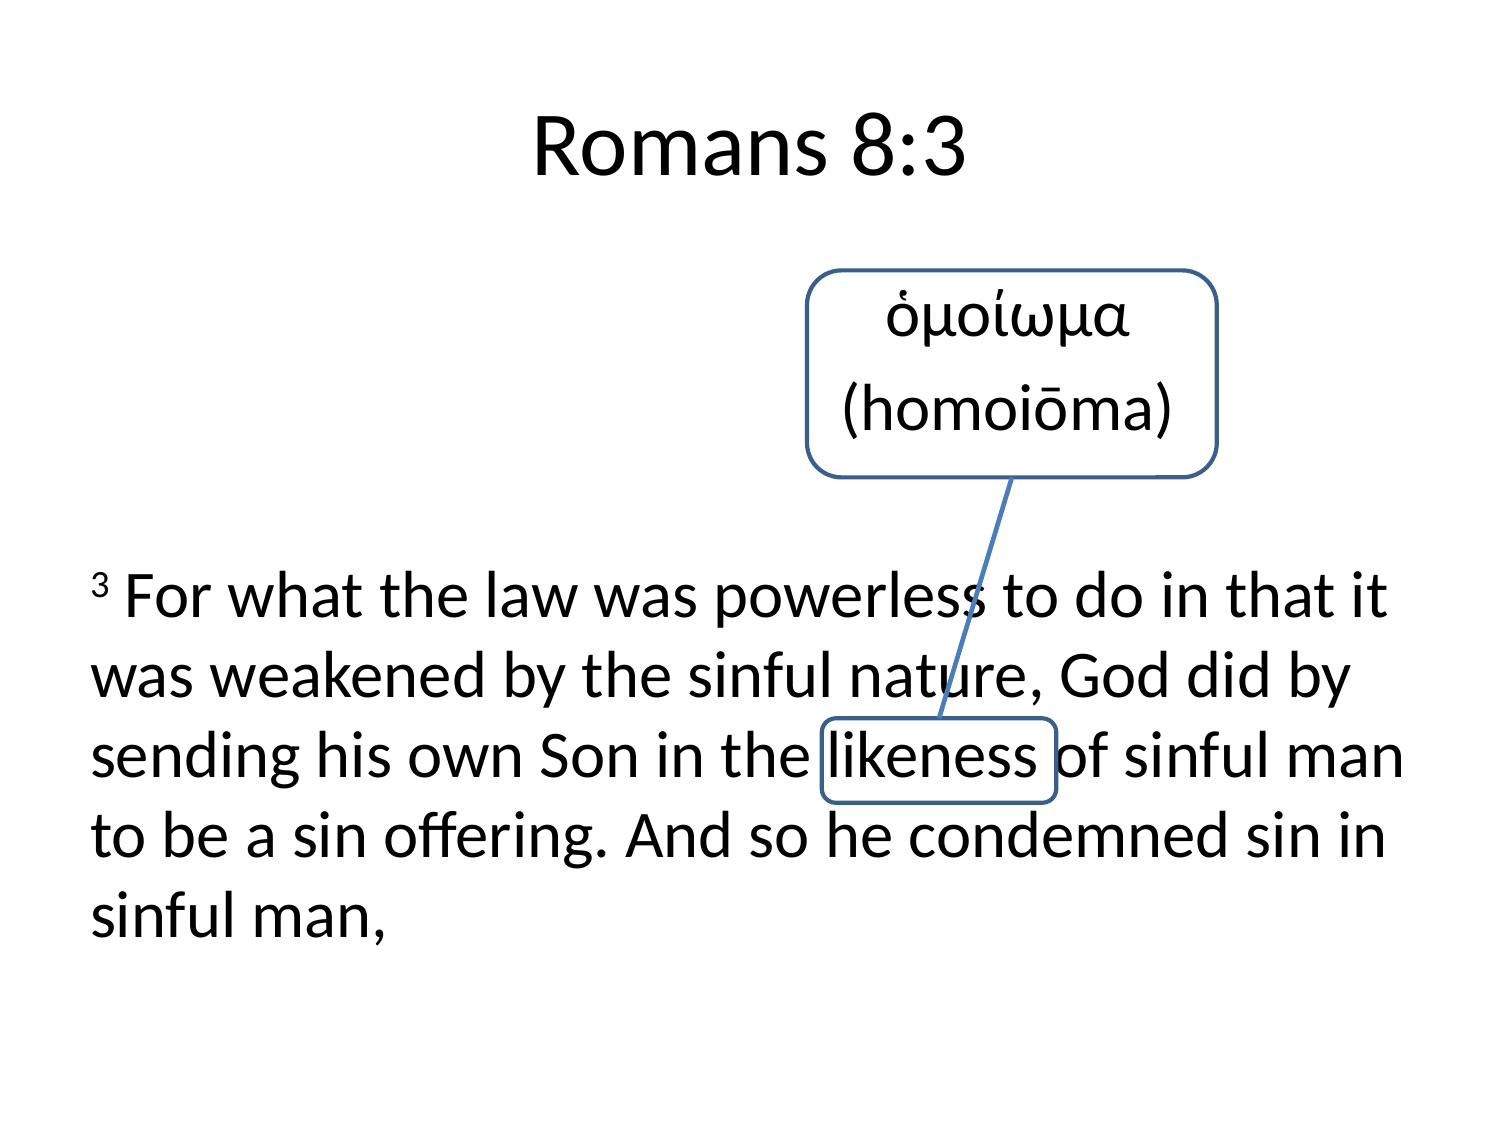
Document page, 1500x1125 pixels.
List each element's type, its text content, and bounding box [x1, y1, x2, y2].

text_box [938, 477, 1013, 719]
title Romans 8:3 [75, 45, 1425, 233]
list ὁμοίωμα (homoiōma) 3 For what the law was powerless to do in that it was weakened by the sinful nature, God did by sending his own Son in the likeness of sinful man to be a sin offering. And so he condemned sin in sinful man, [75, 262, 1425, 1005]
text_box [819, 716, 1059, 805]
text_box [804, 268, 1219, 480]
